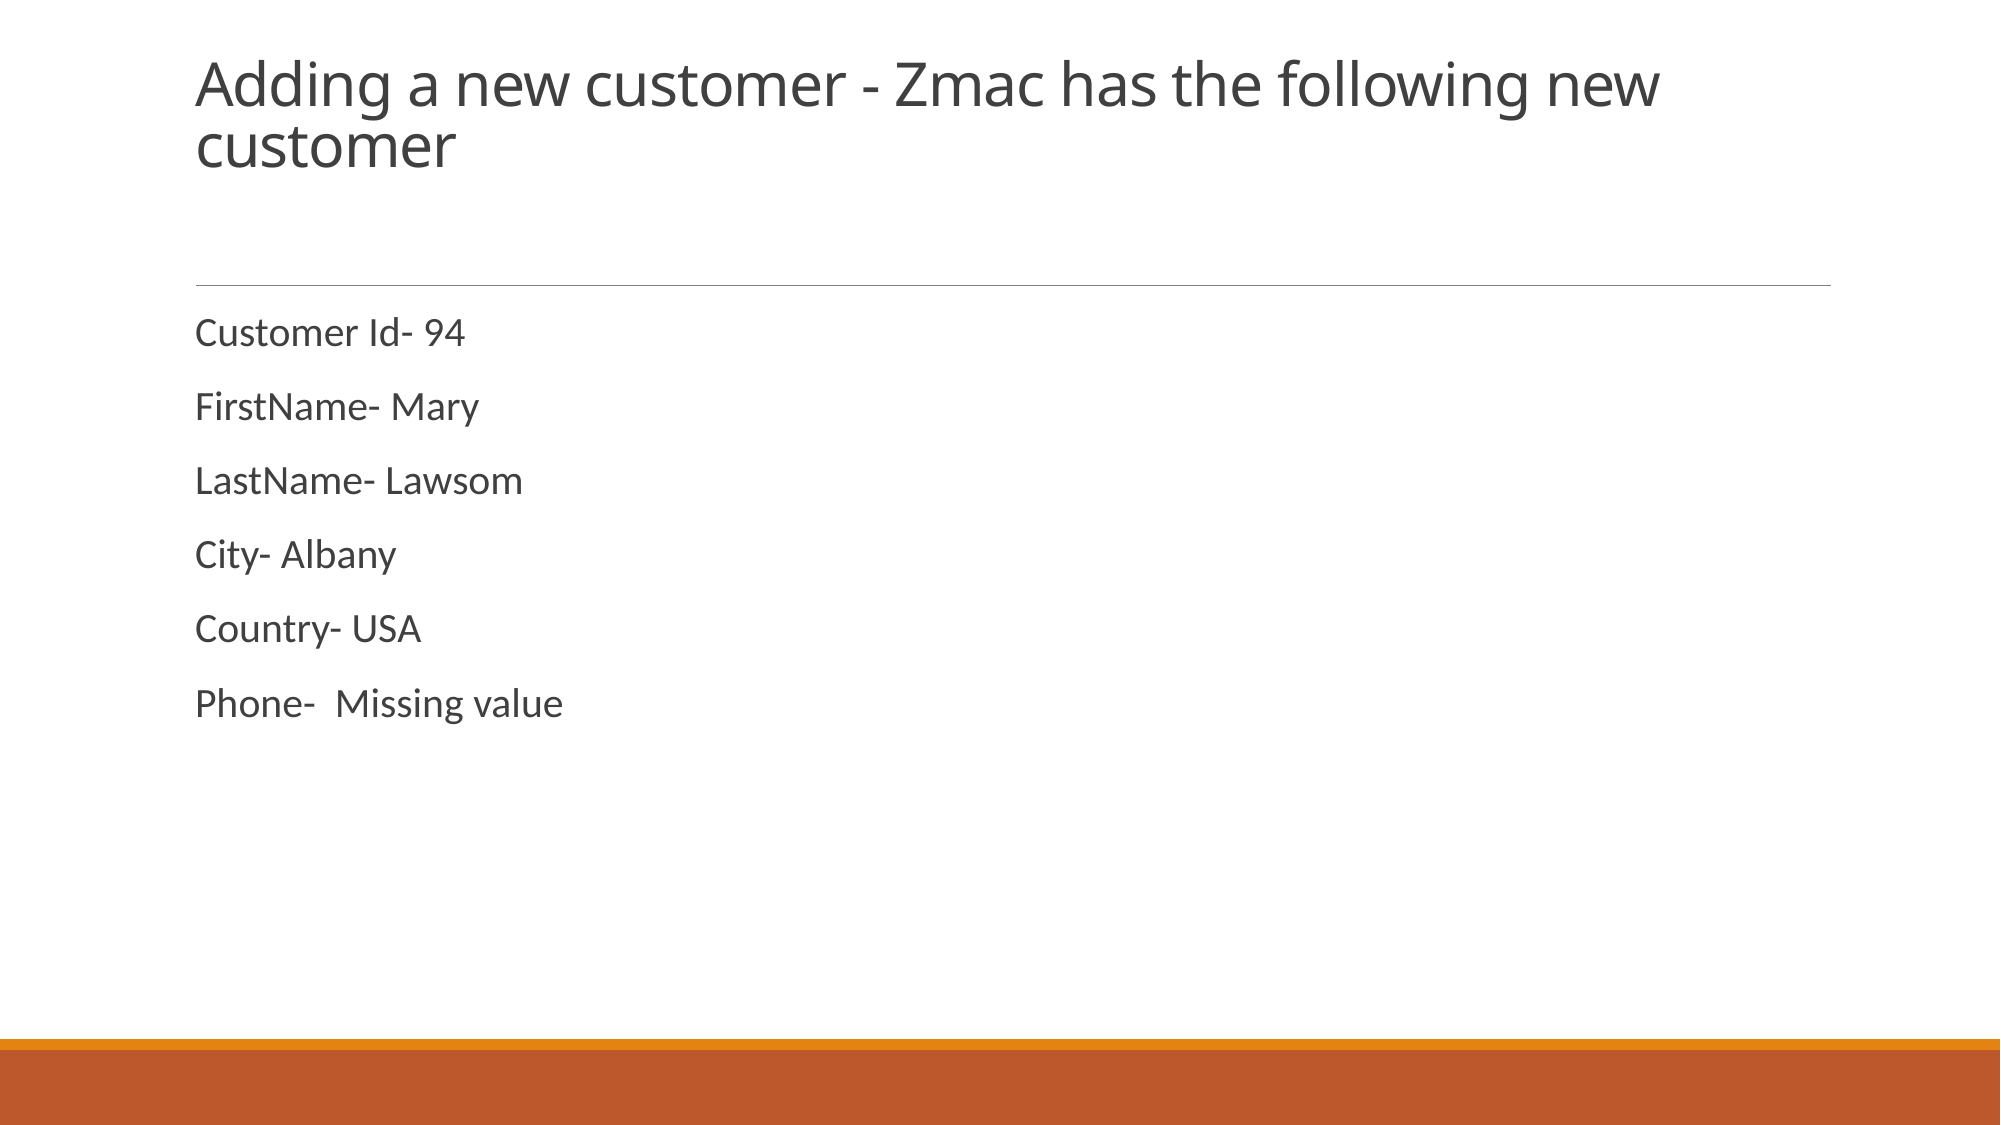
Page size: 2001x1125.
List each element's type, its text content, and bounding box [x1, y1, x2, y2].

title Adding a new customer - Zmac has the following new customer [180, 47, 1830, 285]
list Customer Id- 94 FirstName- Mary LastName- Lawsom City- Albany Country- USA Phone- Missing value [180, 302, 1830, 963]
